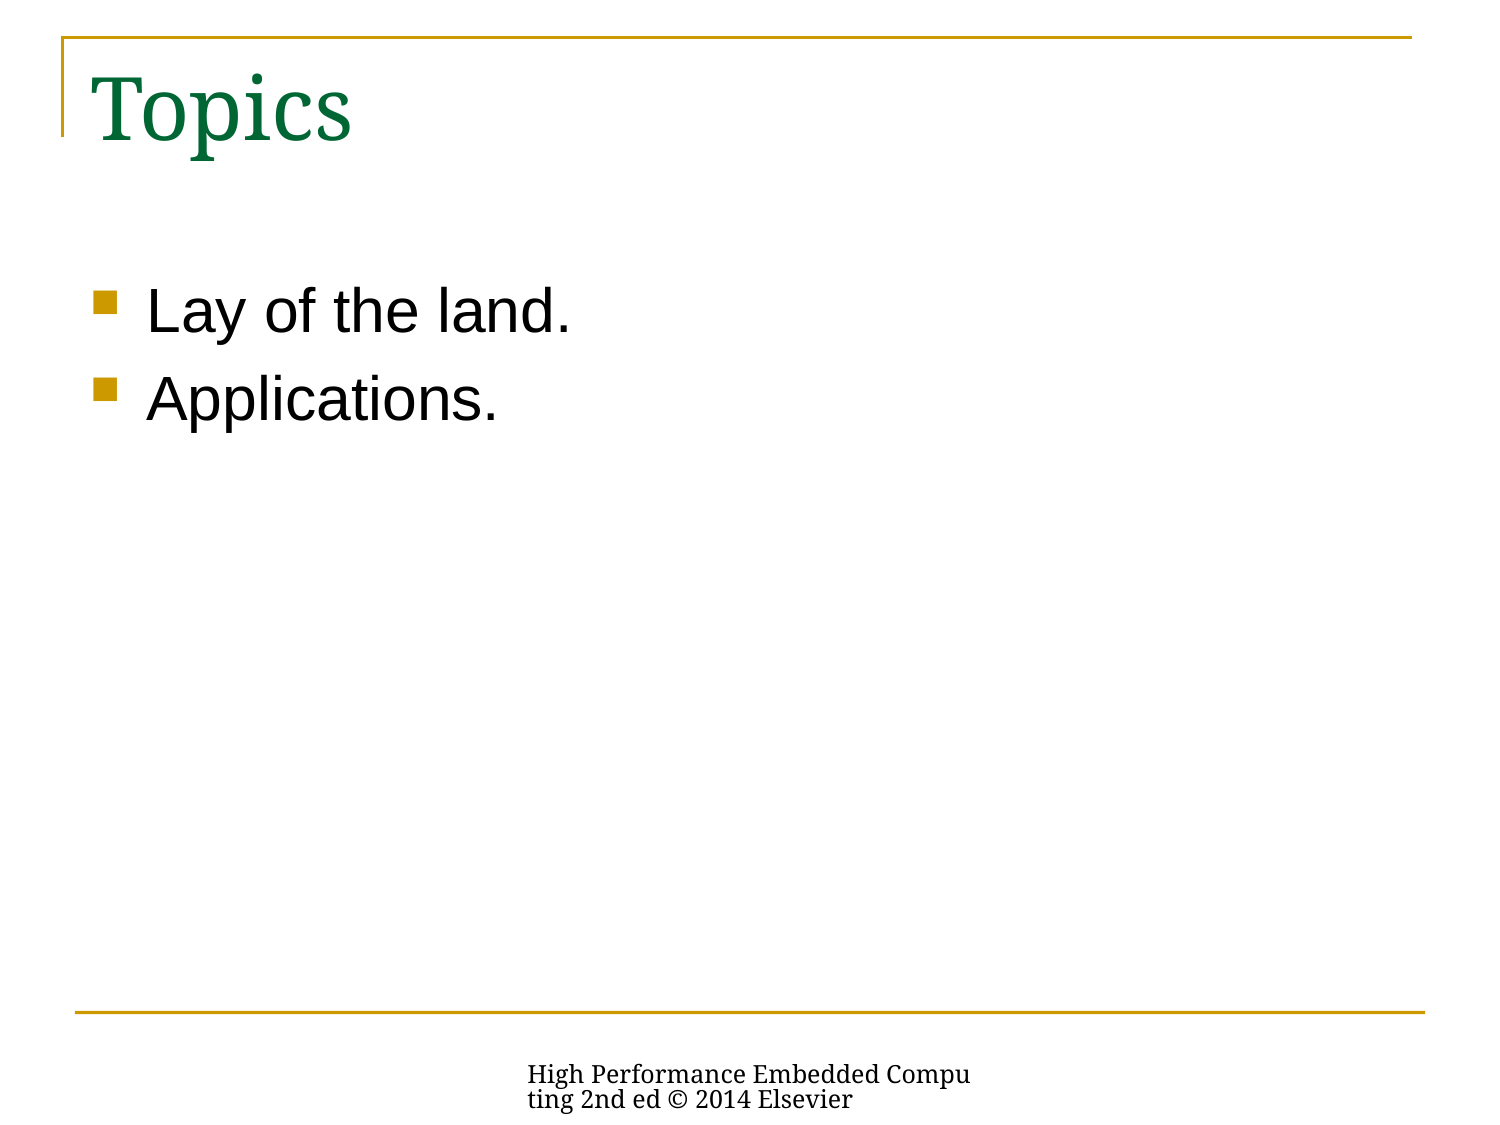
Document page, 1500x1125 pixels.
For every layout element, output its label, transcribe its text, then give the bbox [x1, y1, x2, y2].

footer High Performance Embedded Computing 2nd ed © 2014 Elsevier [512, 1025, 988, 1100]
list Lay of the land. Applications. [75, 262, 1425, 1006]
title Topics [75, 45, 1425, 233]
